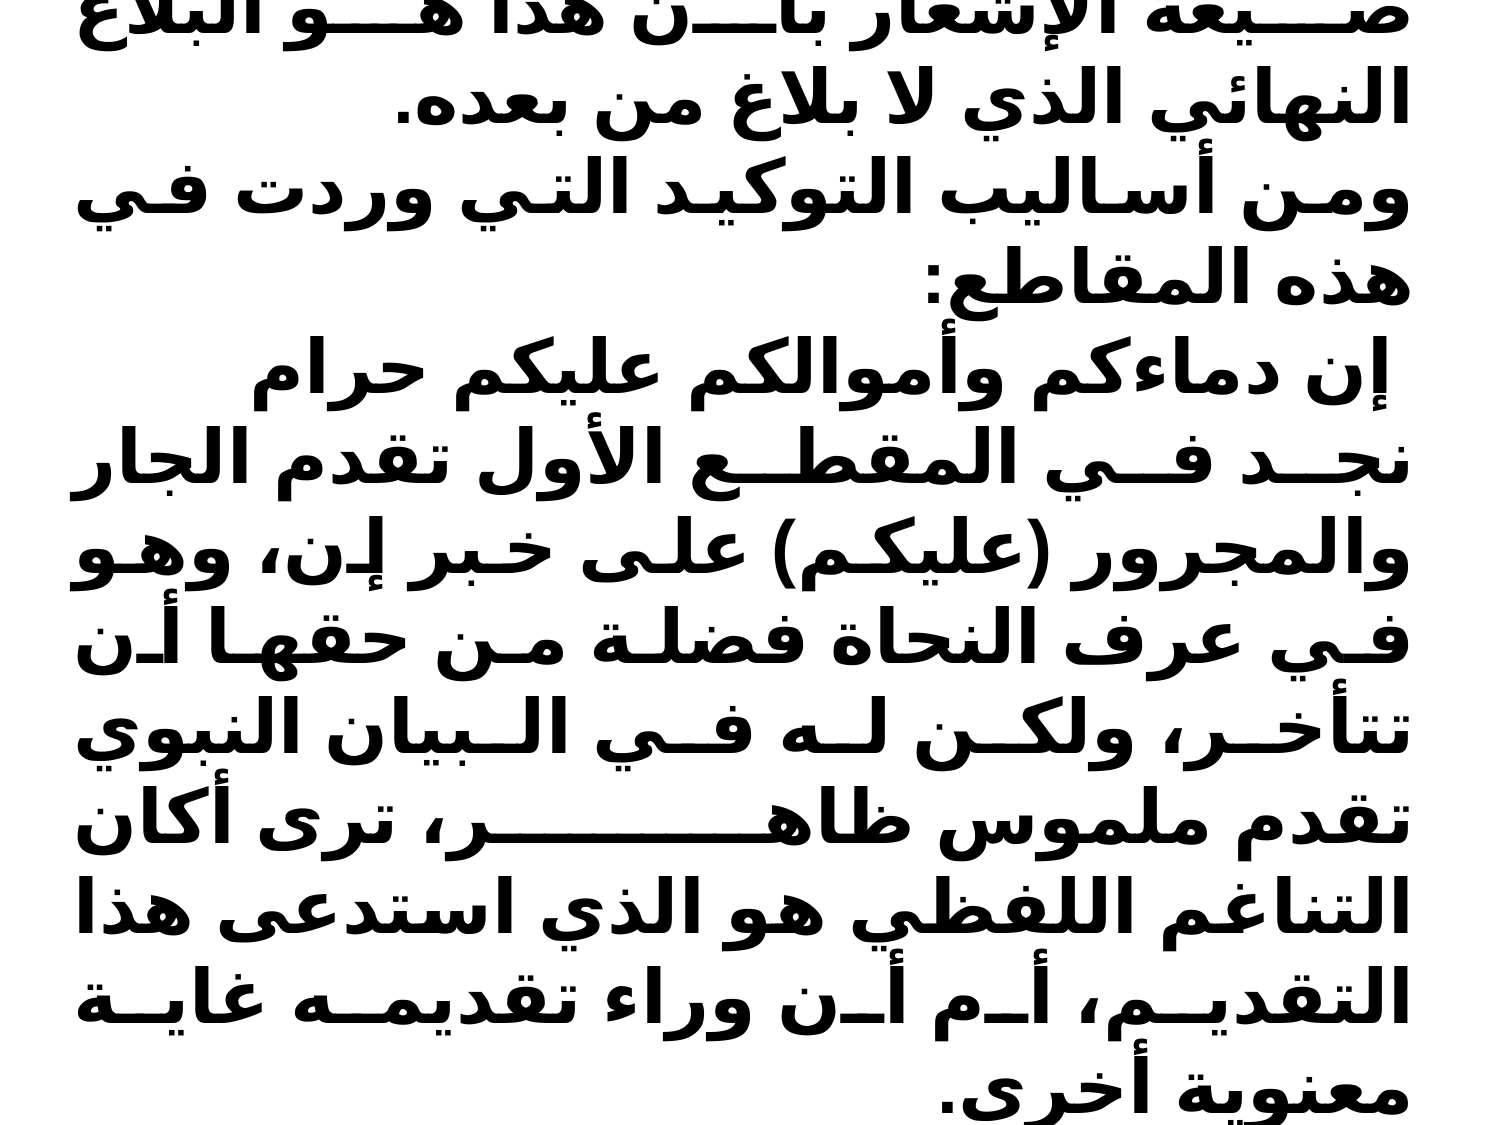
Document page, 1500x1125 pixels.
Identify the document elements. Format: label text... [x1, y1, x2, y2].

text_box وقد بلغت : صيغة الحسم والقطع، بل صيغة الإشعار بأن هذا هو البلاغ النهائي الذي لا بلاغ من بعده. ومن أساليب التوكيد التي وردت في هذه المقاطع: إن دماءكم وأموالكم عليكم حرام نجد في المقطع الأول تقدم الجار والمجرور (عليكم) على خبر إن، وهو في عرف النحاة فضلة من حقها أن تتأخر، ولكن له في البيان النبوي تقدم ملموس ظاهر، ترى أكان التناغم اللفظي هو الذي استدعى هذا التقديم، أم أن وراء تقديمه غاية معنوية أخرى. [58, 0, 1430, 1125]
